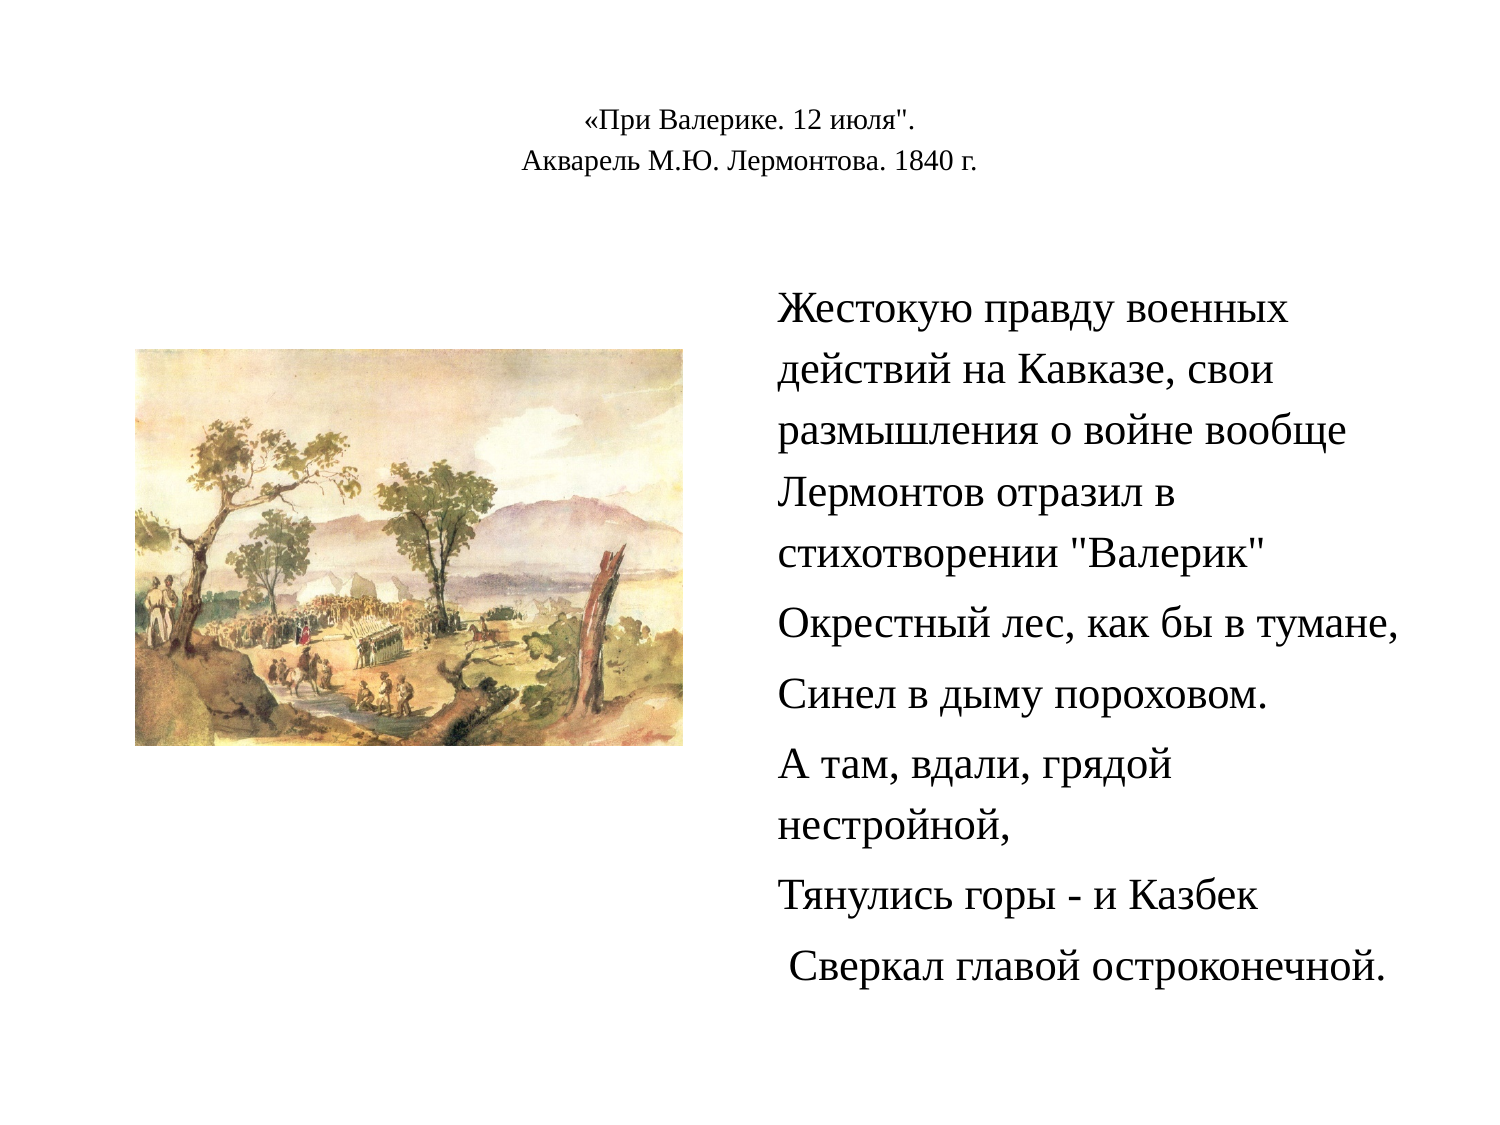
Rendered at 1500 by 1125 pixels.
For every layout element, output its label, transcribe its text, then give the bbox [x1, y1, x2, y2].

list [135, 349, 683, 746]
list Жестокую правду военных действий на Кавказе, свои размышления о войне вообще Лермонтов отразил в стихотворении "Валерик" Окрестный лес, как бы в тумане, Синел в дыму пороховом. А там, вдали, грядой нестройной, Тянулись горы - и Казбек Сверкал главой остроконечной. [762, 262, 1425, 1005]
title «При Валерике. 12 июля". Акварель М.Ю. Лермонтова. 1840 г. [75, 45, 1425, 233]
